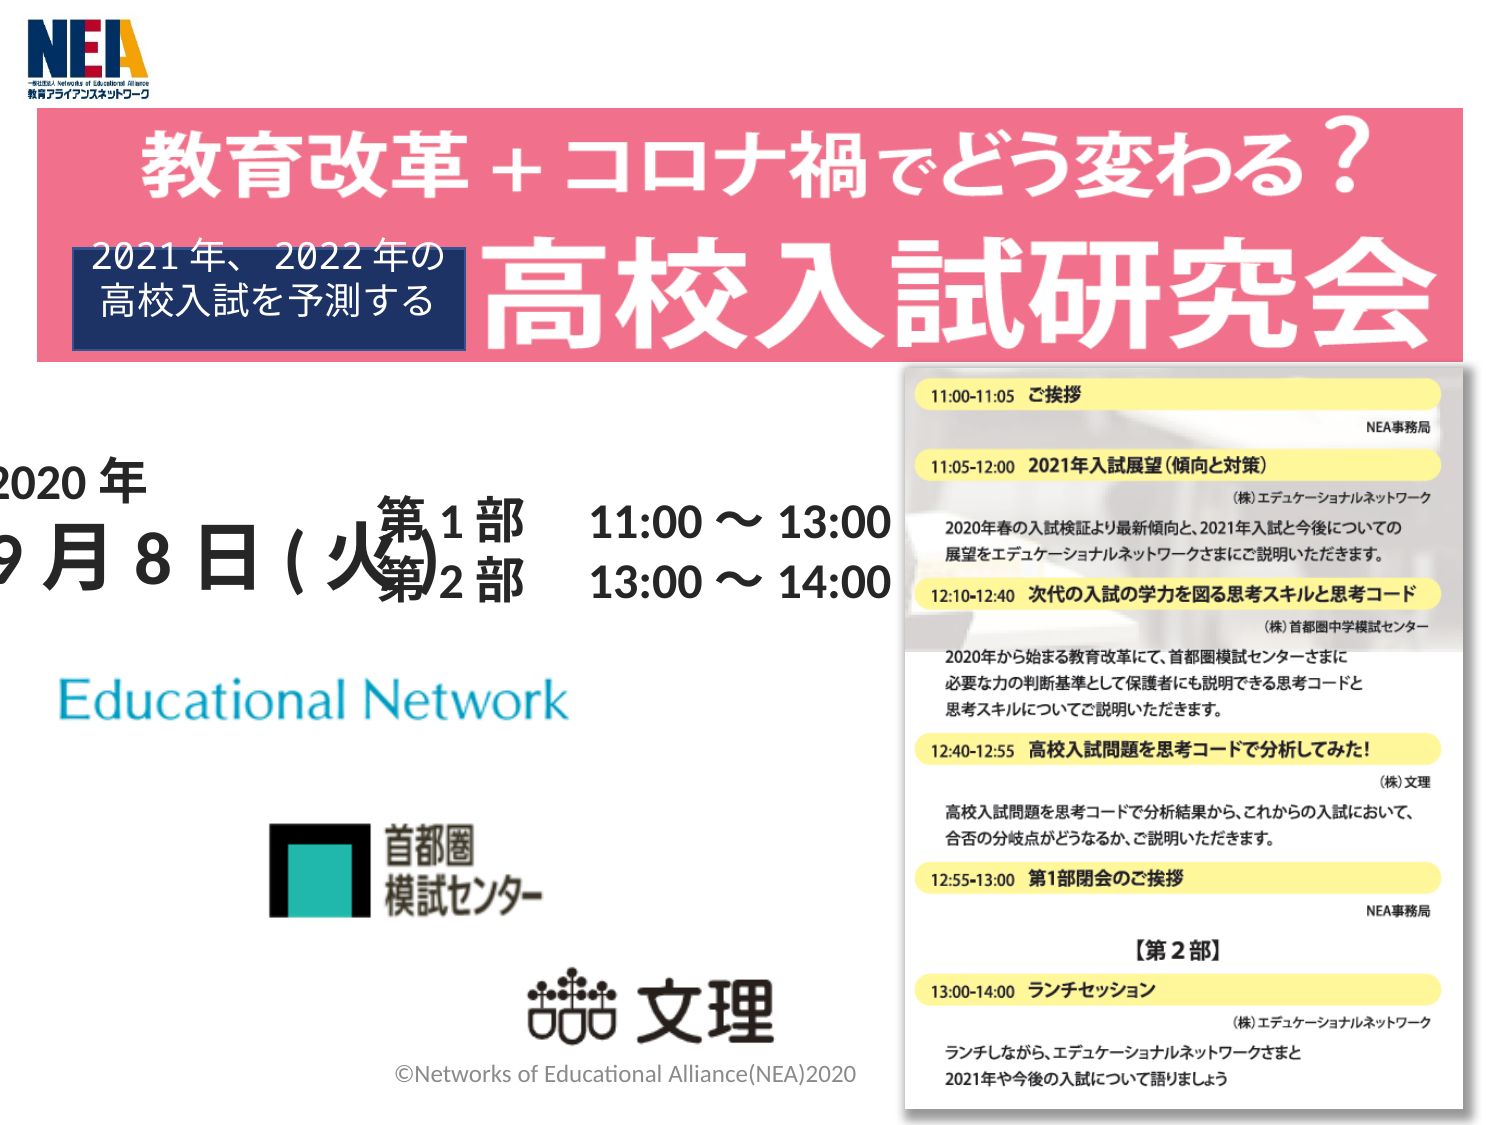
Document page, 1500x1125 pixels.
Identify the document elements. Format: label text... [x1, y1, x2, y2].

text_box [36, 108, 1463, 362]
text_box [22, 442, 879, 618]
picture [511, 950, 799, 1073]
picture [49, 667, 589, 739]
picture [905, 368, 1463, 1109]
footer ©Networks of Educational Alliance(NEA)2020 [372, 1042, 879, 1103]
picture [251, 811, 553, 933]
picture [22, 12, 154, 106]
